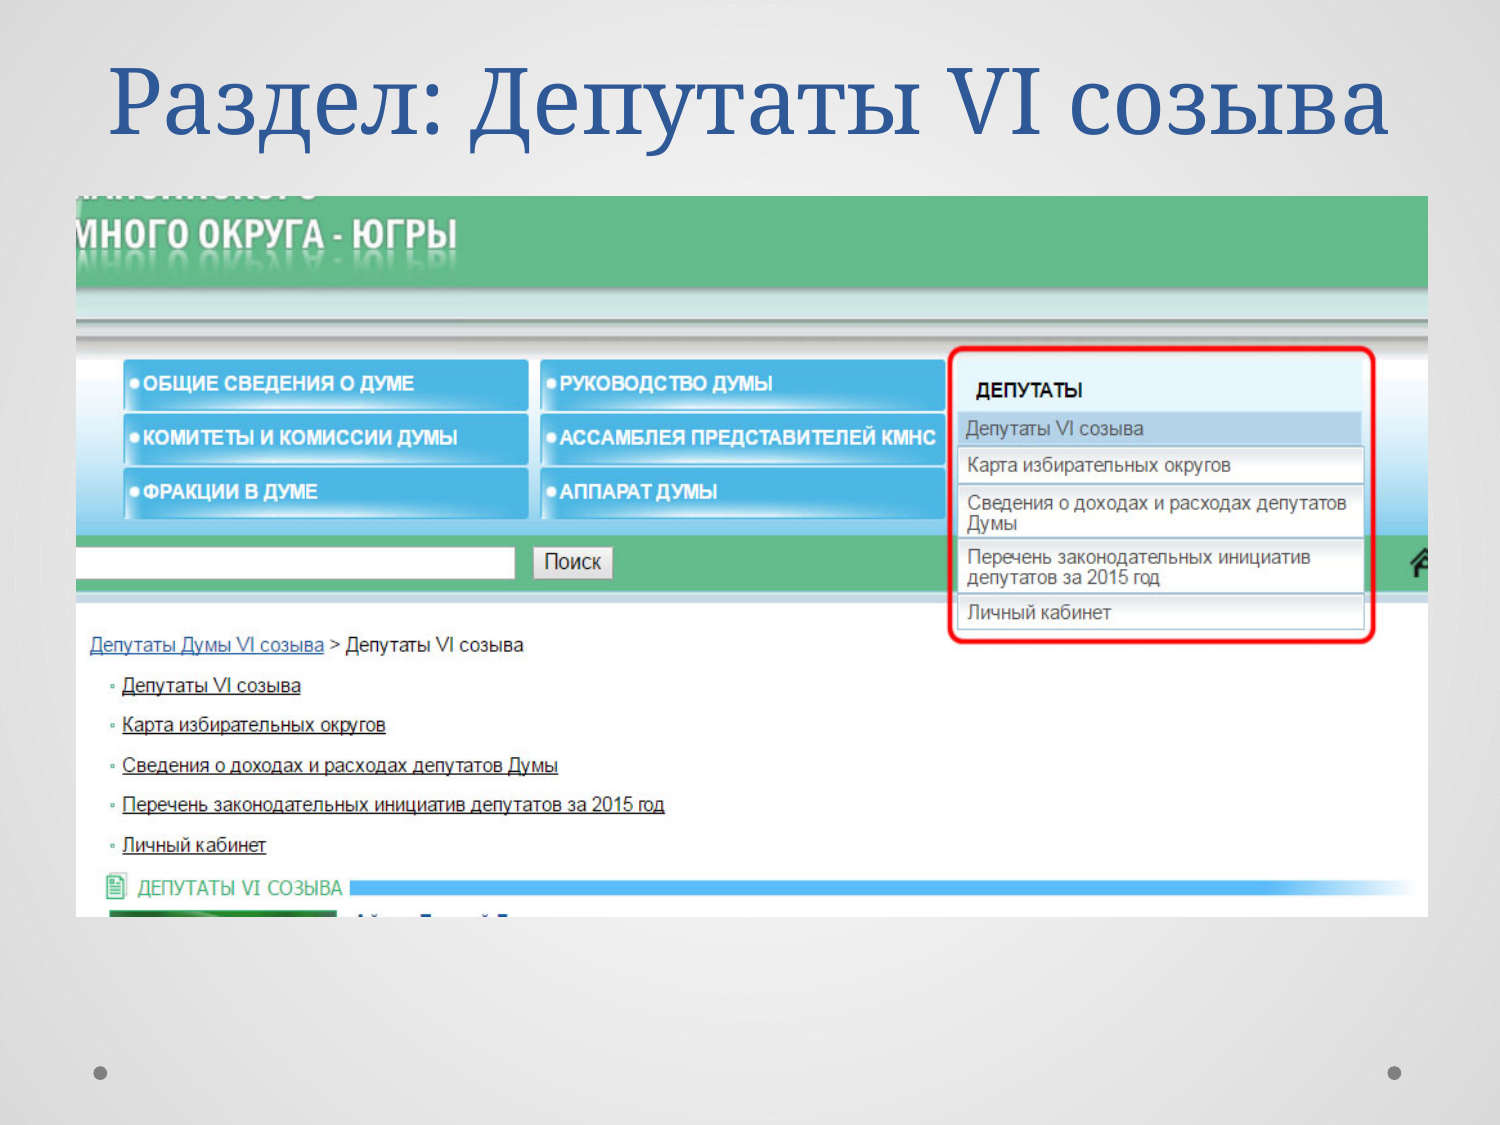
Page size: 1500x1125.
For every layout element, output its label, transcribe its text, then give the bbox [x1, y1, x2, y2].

picture [76, 196, 1428, 918]
title Раздел: Депутаты VI созыва [75, 45, 1425, 161]
